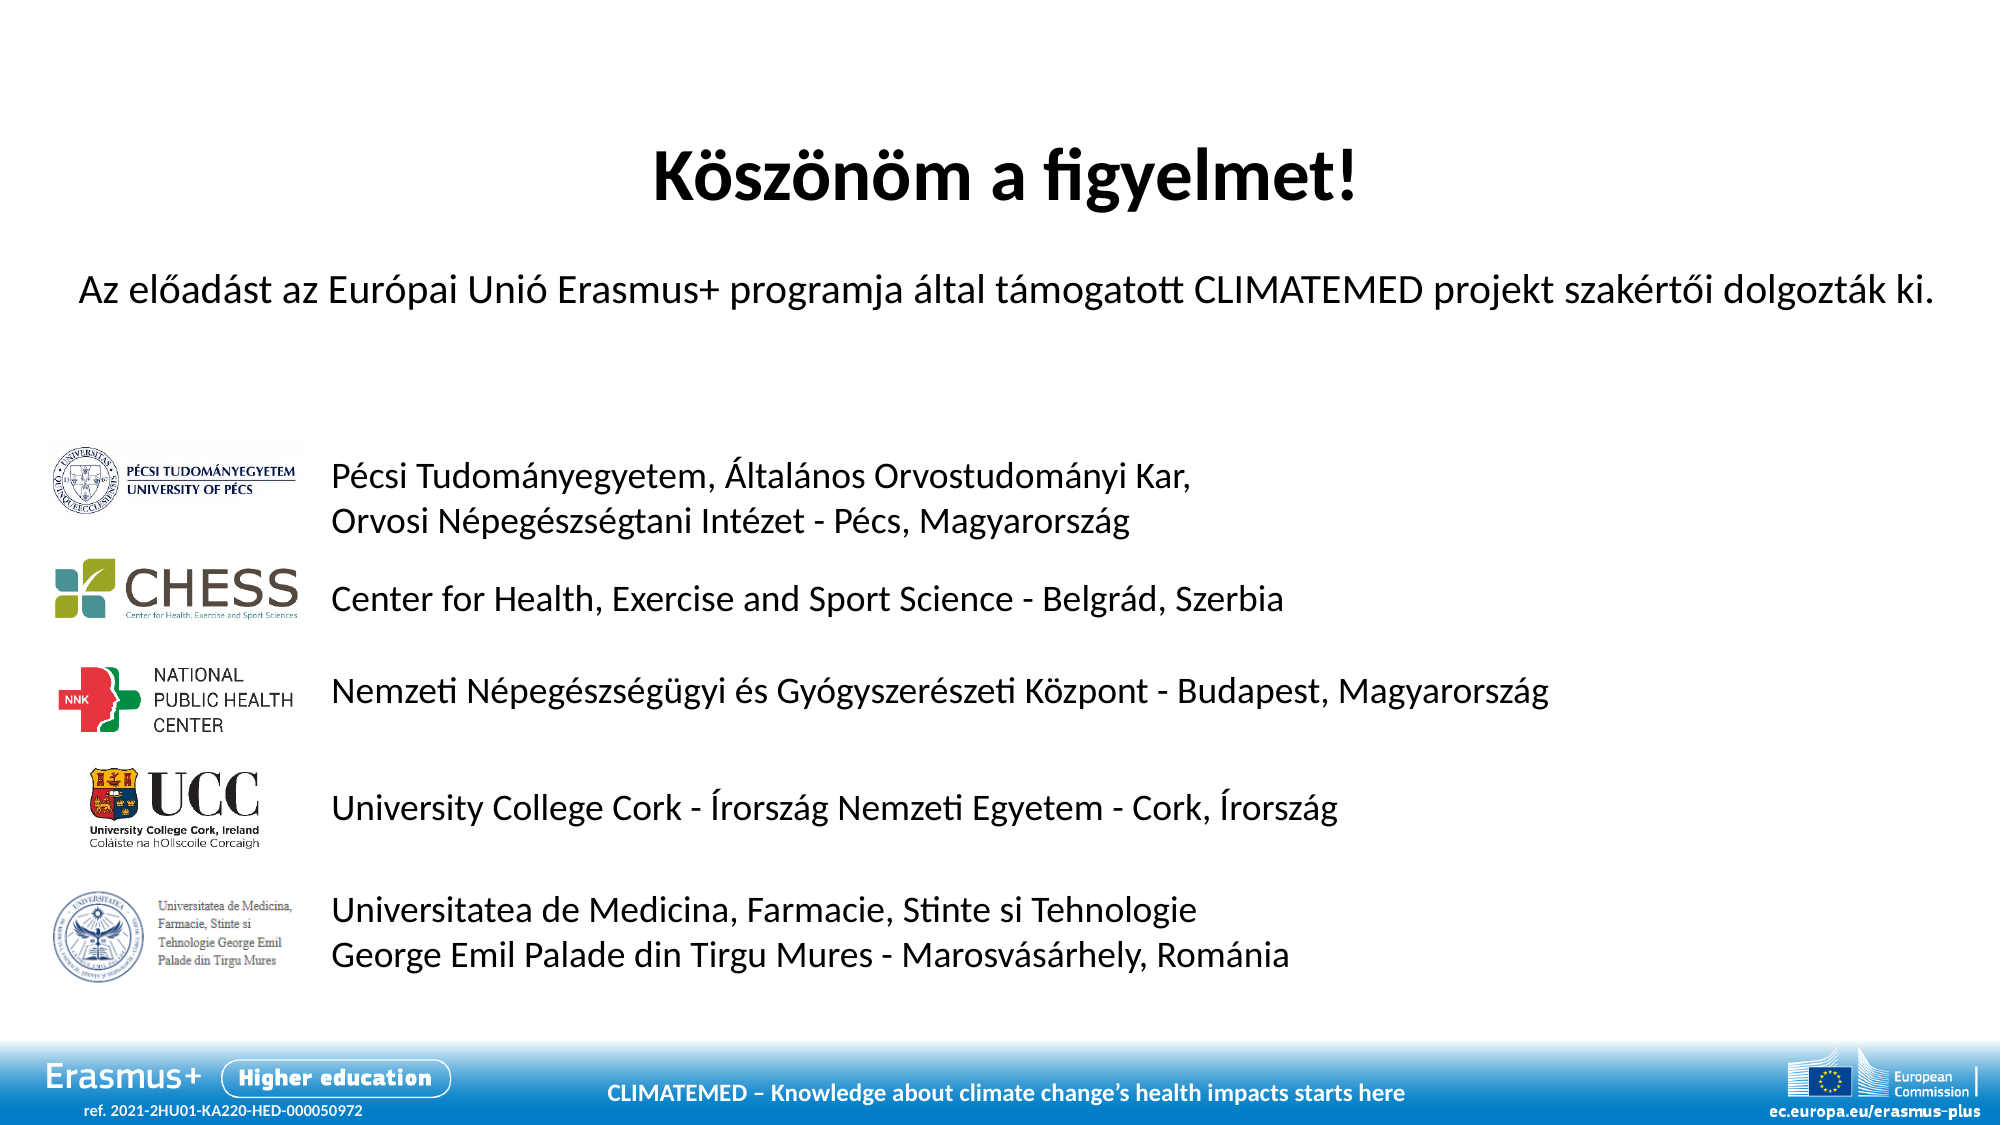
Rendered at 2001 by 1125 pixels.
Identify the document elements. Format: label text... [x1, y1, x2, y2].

text_box University College Cork - Írország Nemzeti Egyetem - Cork, Írország [316, 777, 1543, 833]
text_box Pécsi Tudományegyetem, Általános Orvostudományi Kar, Orvosi Népegészségtani Intézet - Pécs, Magyarország [316, 468, 1792, 523]
picture [43, 541, 308, 637]
text_box Center for Health, Exercise and Sport Science - Belgrád, Szerbia [316, 568, 1347, 624]
picture [48, 882, 300, 994]
picture [43, 437, 305, 523]
picture [0, 899, 2000, 1125]
picture [43, 655, 308, 744]
list Köszönöm a figyelmet! Az előadást az Európai Unió Erasmus+ programja által támogatott CLIMATEMED projekt szakértői dolgozták ki. [31, 109, 1984, 1039]
text_box Nemzeti Népegészségügyi és Gyógyszerészeti Központ - Budapest, Magyarország [316, 660, 1588, 716]
text_box Universitatea de Medicina, Farmacie, Stinte si Tehnologie George Emil Palade din Tirgu Mures - Marosvásárhely, Románia [316, 884, 1393, 976]
text_box [43, 872, 306, 981]
picture [43, 763, 305, 854]
